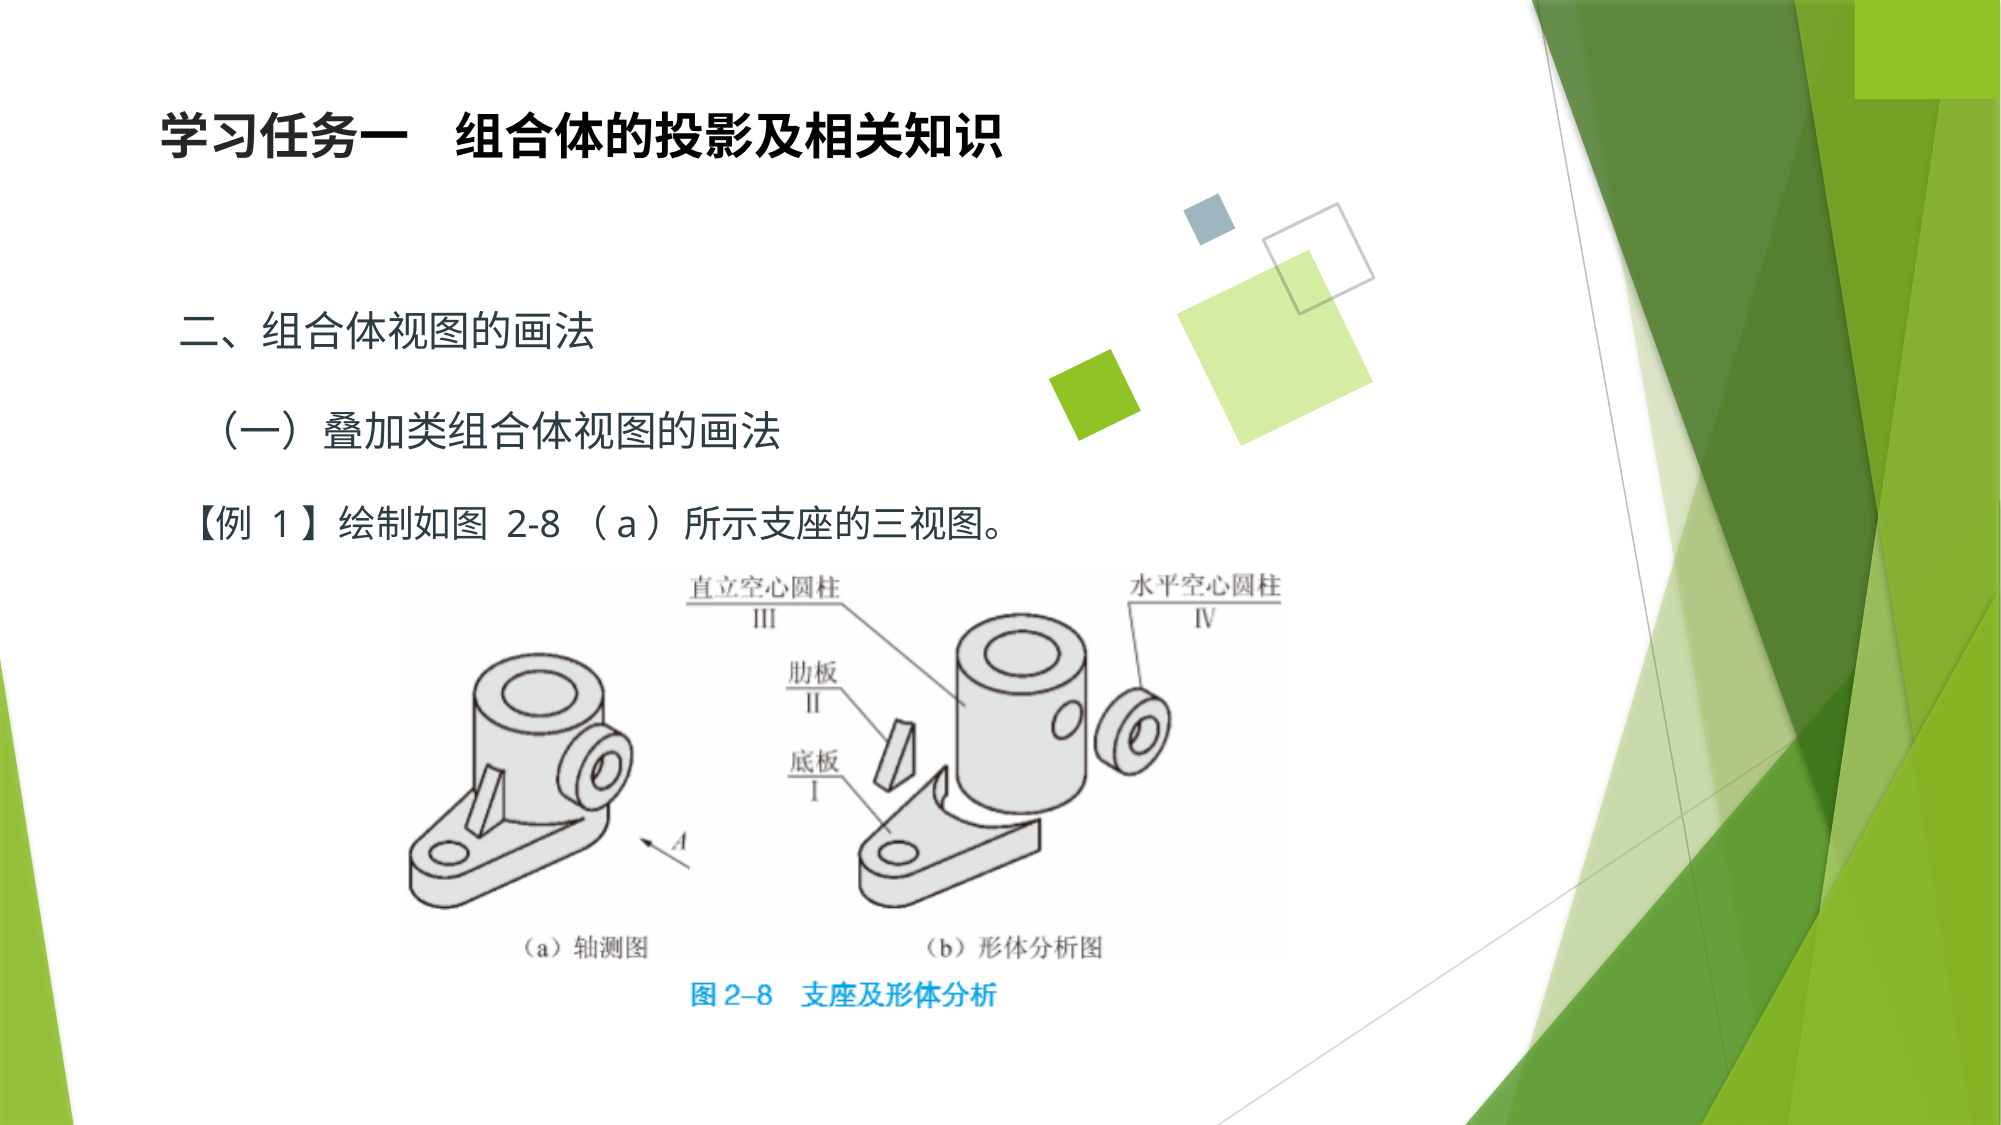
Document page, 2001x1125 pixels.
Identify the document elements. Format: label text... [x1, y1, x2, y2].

text_box [1853, 0, 2000, 100]
picture [381, 554, 1371, 1022]
text_box 学习任务一 组合体的投影及相关知识 [144, 85, 1856, 216]
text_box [1045, 191, 1380, 453]
text_box 二、组合体视图的画法 （一）叠加类组合体视图的画法 【例 1】绘制如图 2-8（a）所示支座的三视图。 [163, 247, 1547, 552]
